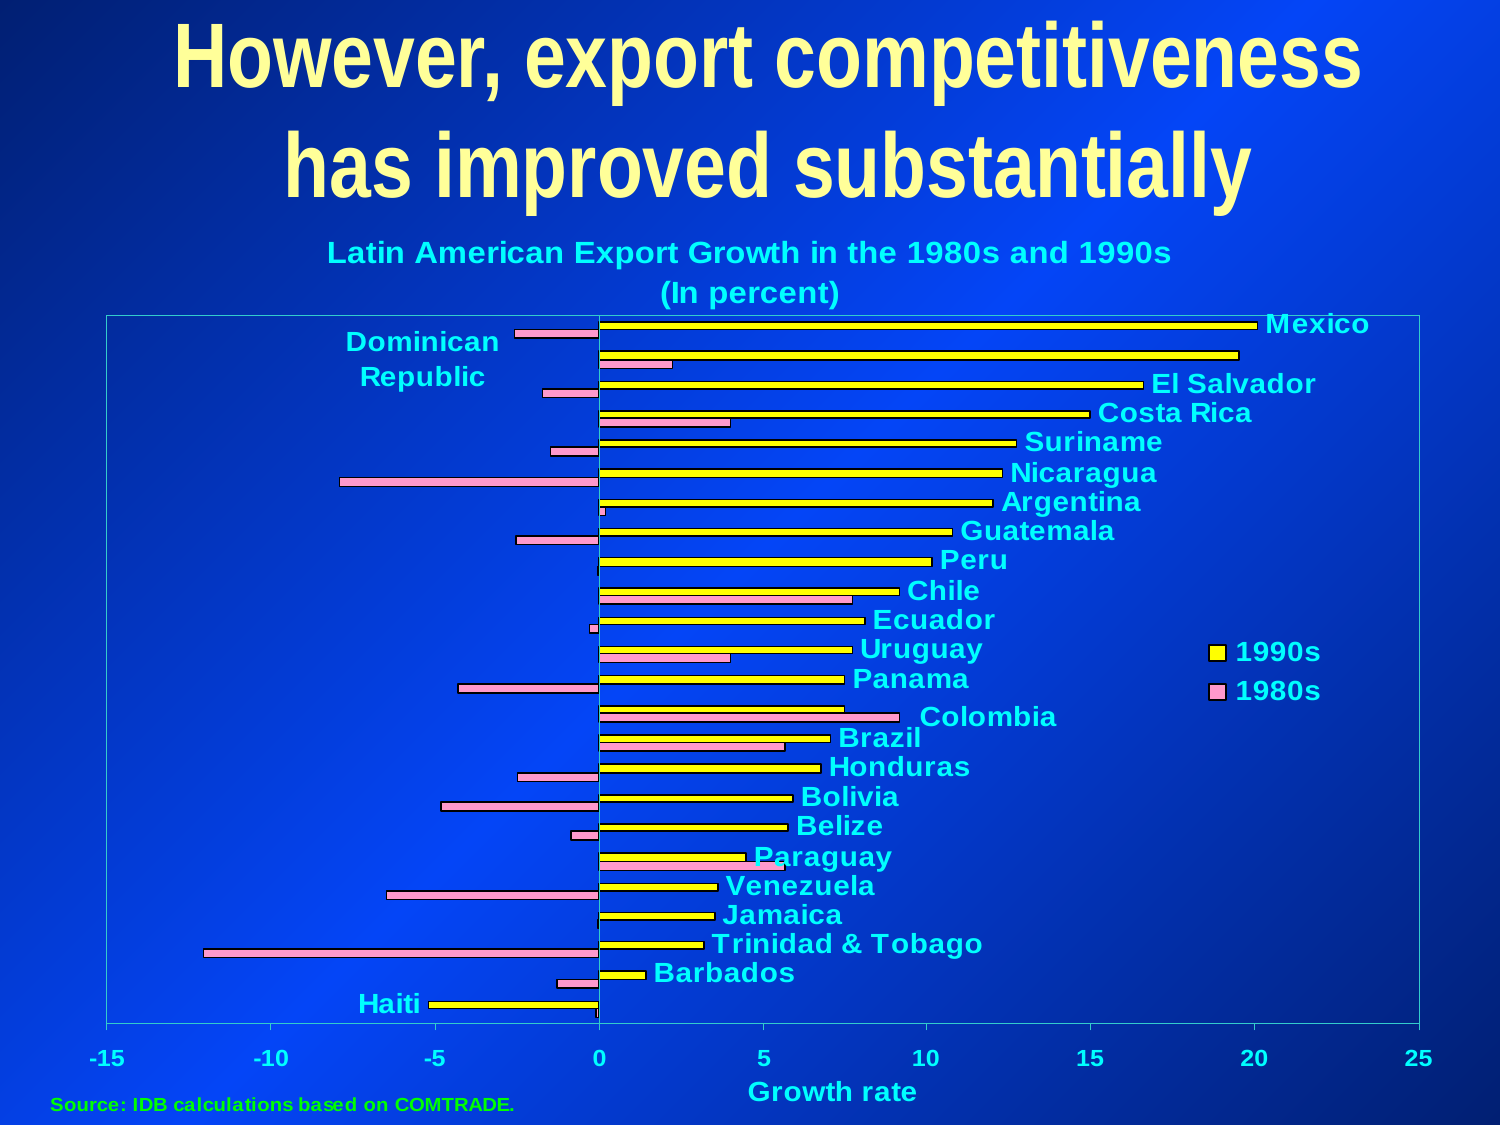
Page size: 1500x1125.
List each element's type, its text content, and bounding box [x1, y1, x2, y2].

title However, export competitiveness has improved substantially [99, 12, 1438, 201]
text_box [37, 218, 1463, 1125]
